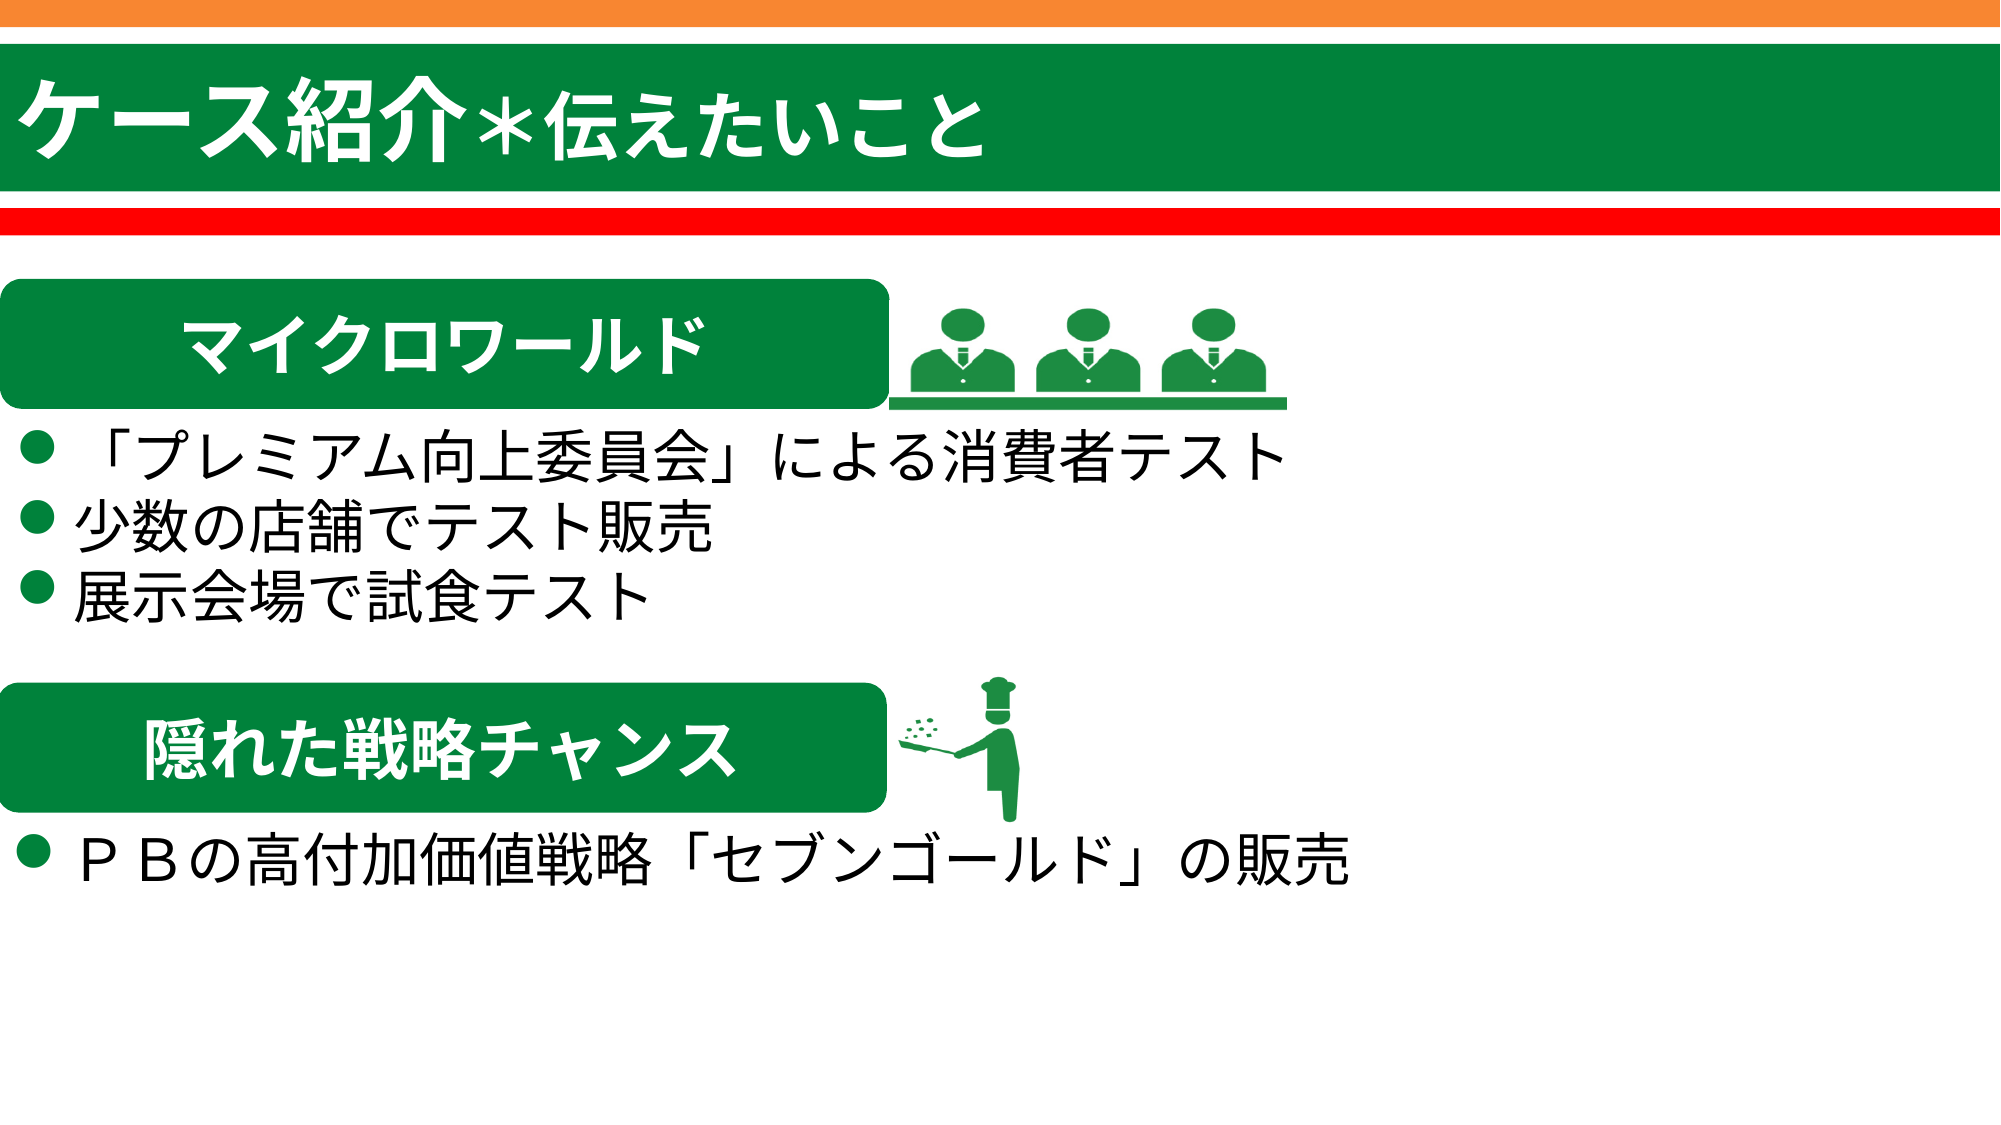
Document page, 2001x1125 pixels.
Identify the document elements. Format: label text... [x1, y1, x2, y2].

text_box ＰＢの高付加価値戦略「セブンゴールド」の販売 [0, 816, 1958, 901]
picture [889, 299, 1287, 413]
text_box マイクロワールド [0, 276, 892, 411]
picture [889, 671, 1022, 824]
text_box 隠れた戦略チャンス [0, 680, 884, 815]
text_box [0, 0, 2000, 236]
text_box 「プレミアム向上委員会」による消費者テスト 少数の店舗でテスト販売 展示会場で試食テスト [0, 412, 1962, 638]
